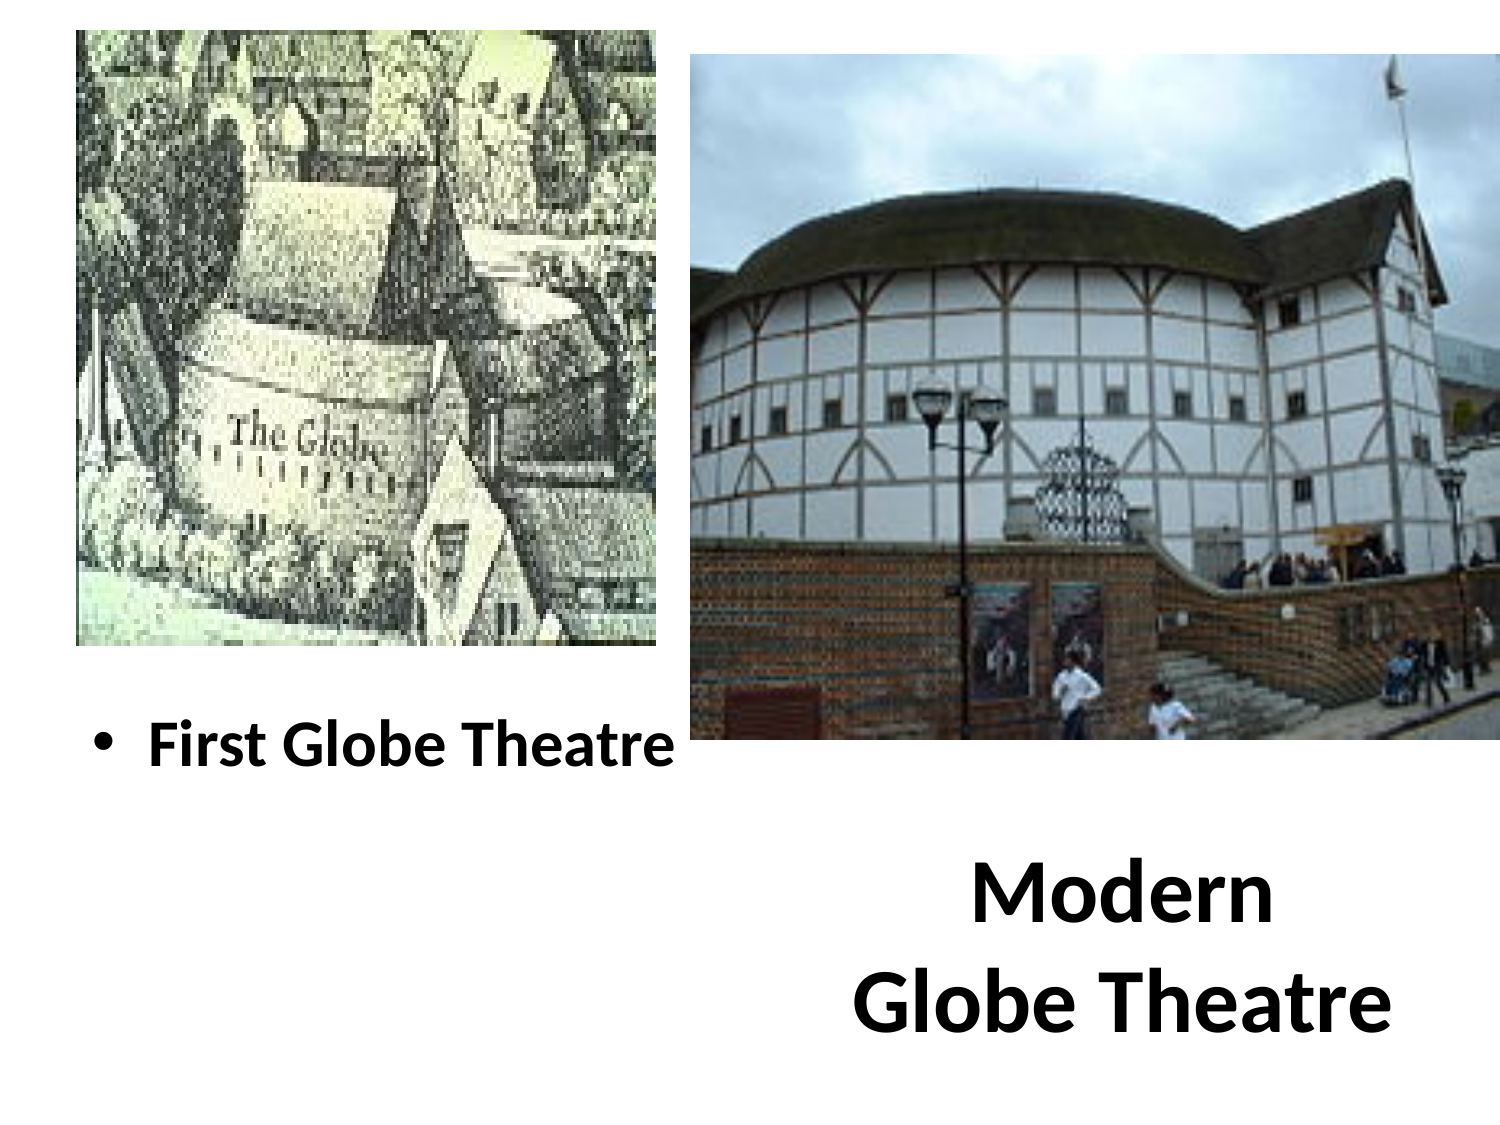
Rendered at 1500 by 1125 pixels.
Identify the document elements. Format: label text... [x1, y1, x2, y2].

picture [76, 30, 656, 646]
title Modern Globe Theatre [832, 786, 1414, 1095]
list First Globe Theatre [76, 692, 766, 1125]
picture [690, 54, 1500, 740]
